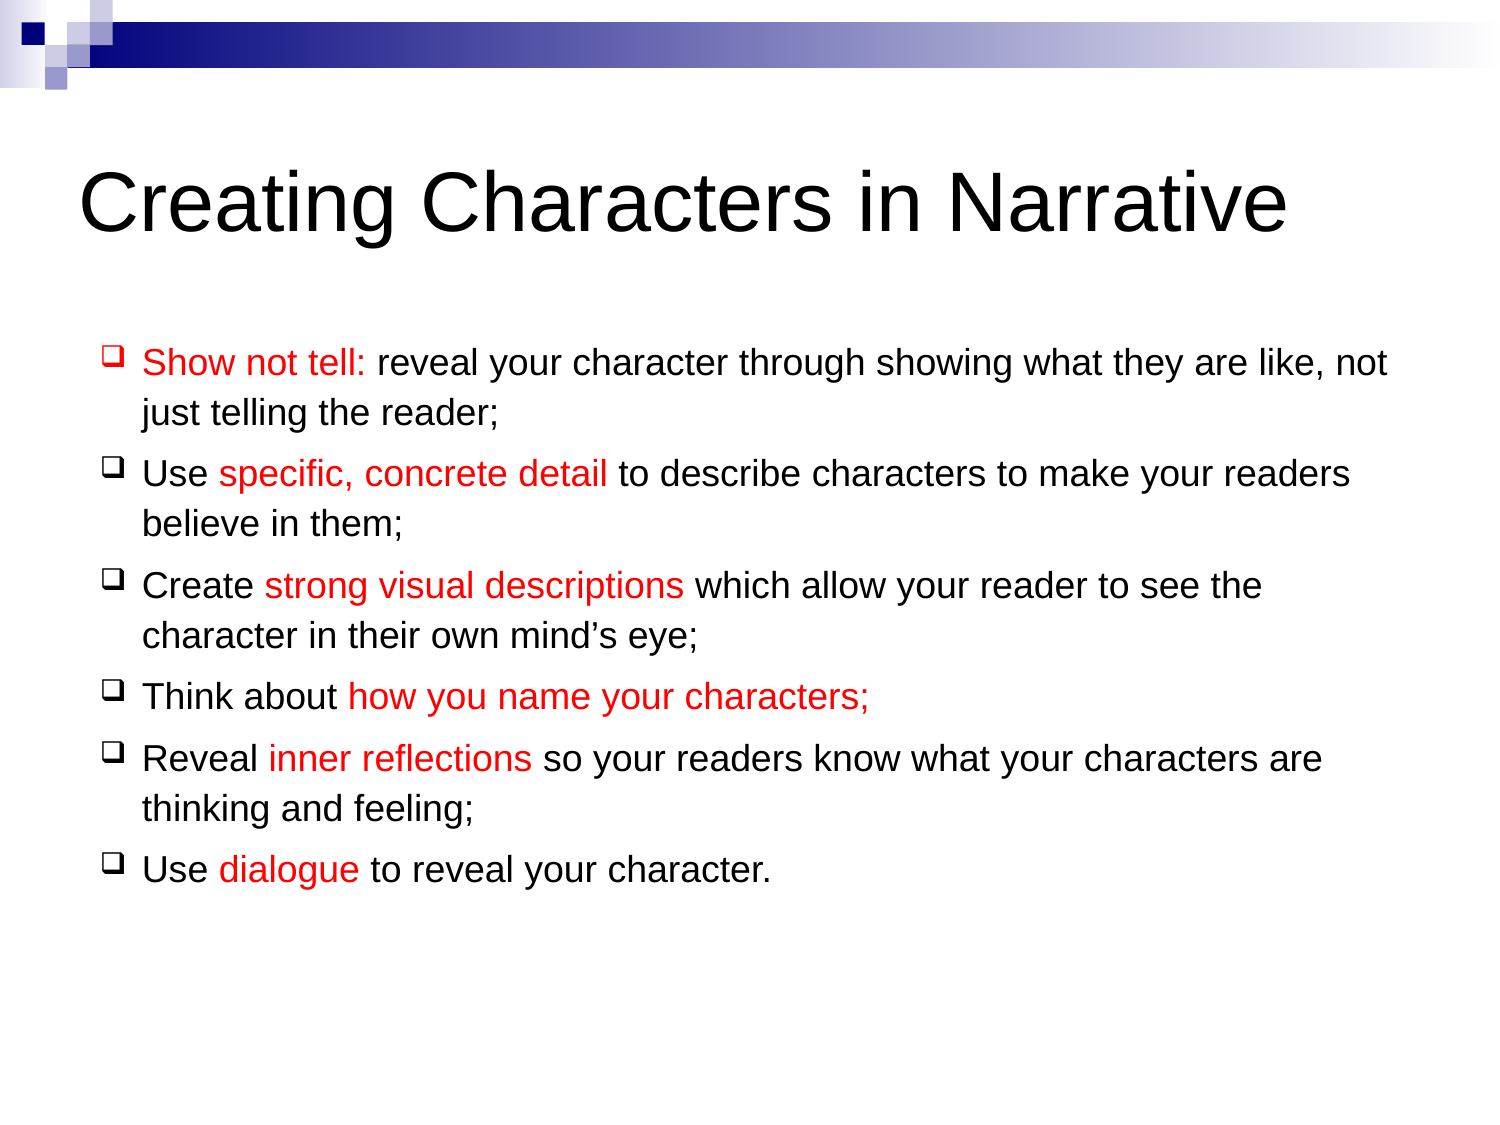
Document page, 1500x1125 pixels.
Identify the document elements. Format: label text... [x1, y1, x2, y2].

list Show not tell: reveal your character through showing what they are like, not just telling the reader; Use specific, concrete detail to describe characters to make your readers believe in them; Create strong visual descriptions which allow your reader to see the character in their own mind’s eye; Think about how you name your characters; Reveal inner reflections so your readers know what your characters are thinking and feeling; Use dialogue to reveal your character. [74, 324, 1426, 963]
title Creating Characters in Narrative [62, 104, 1414, 291]
